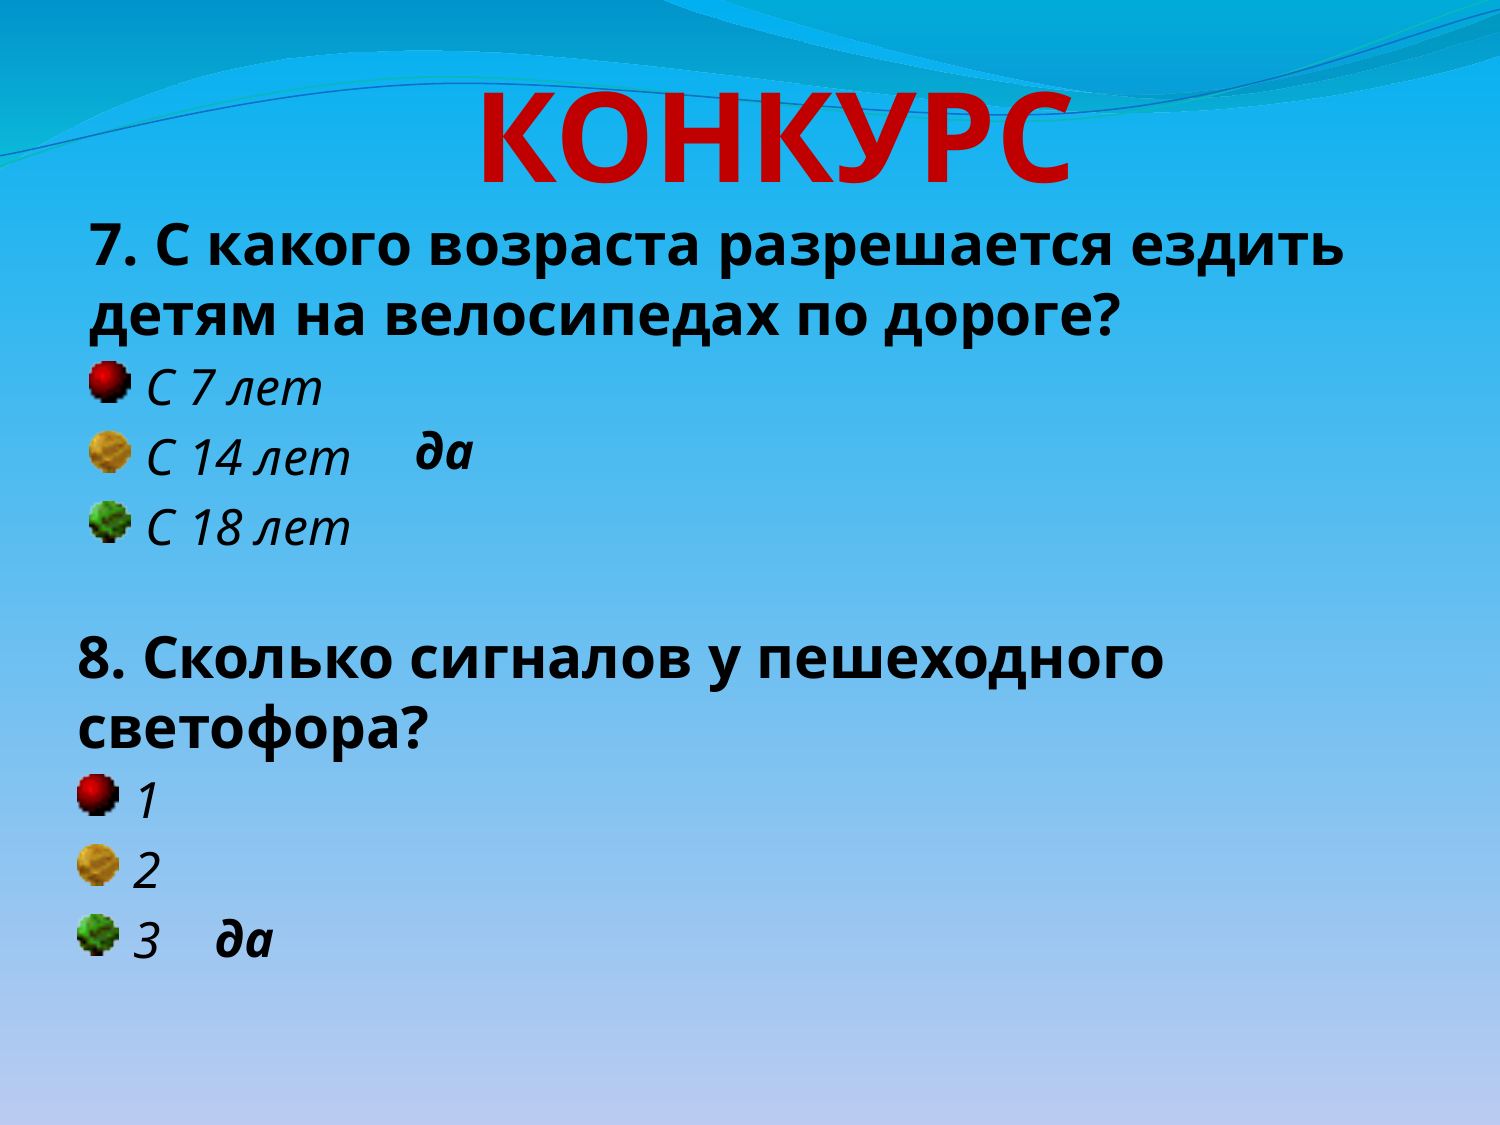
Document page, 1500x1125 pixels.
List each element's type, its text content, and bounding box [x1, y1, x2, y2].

text_box 8. Сколько сигналов у пешеходного светофора? 1 2 3 [62, 612, 1425, 978]
text_box да [199, 899, 289, 975]
text_box 7. С какого возраста разрешается ездить детям на велосипедах по дороге? С 7 лет С 14 лет С 18 лет [74, 200, 1438, 565]
picture [77, 844, 119, 886]
picture [77, 774, 119, 816]
picture [89, 431, 131, 473]
text_box да [399, 412, 489, 488]
picture [77, 914, 119, 956]
text_box КОНКУРС [387, 49, 1163, 200]
picture [89, 501, 131, 543]
picture [89, 361, 131, 403]
